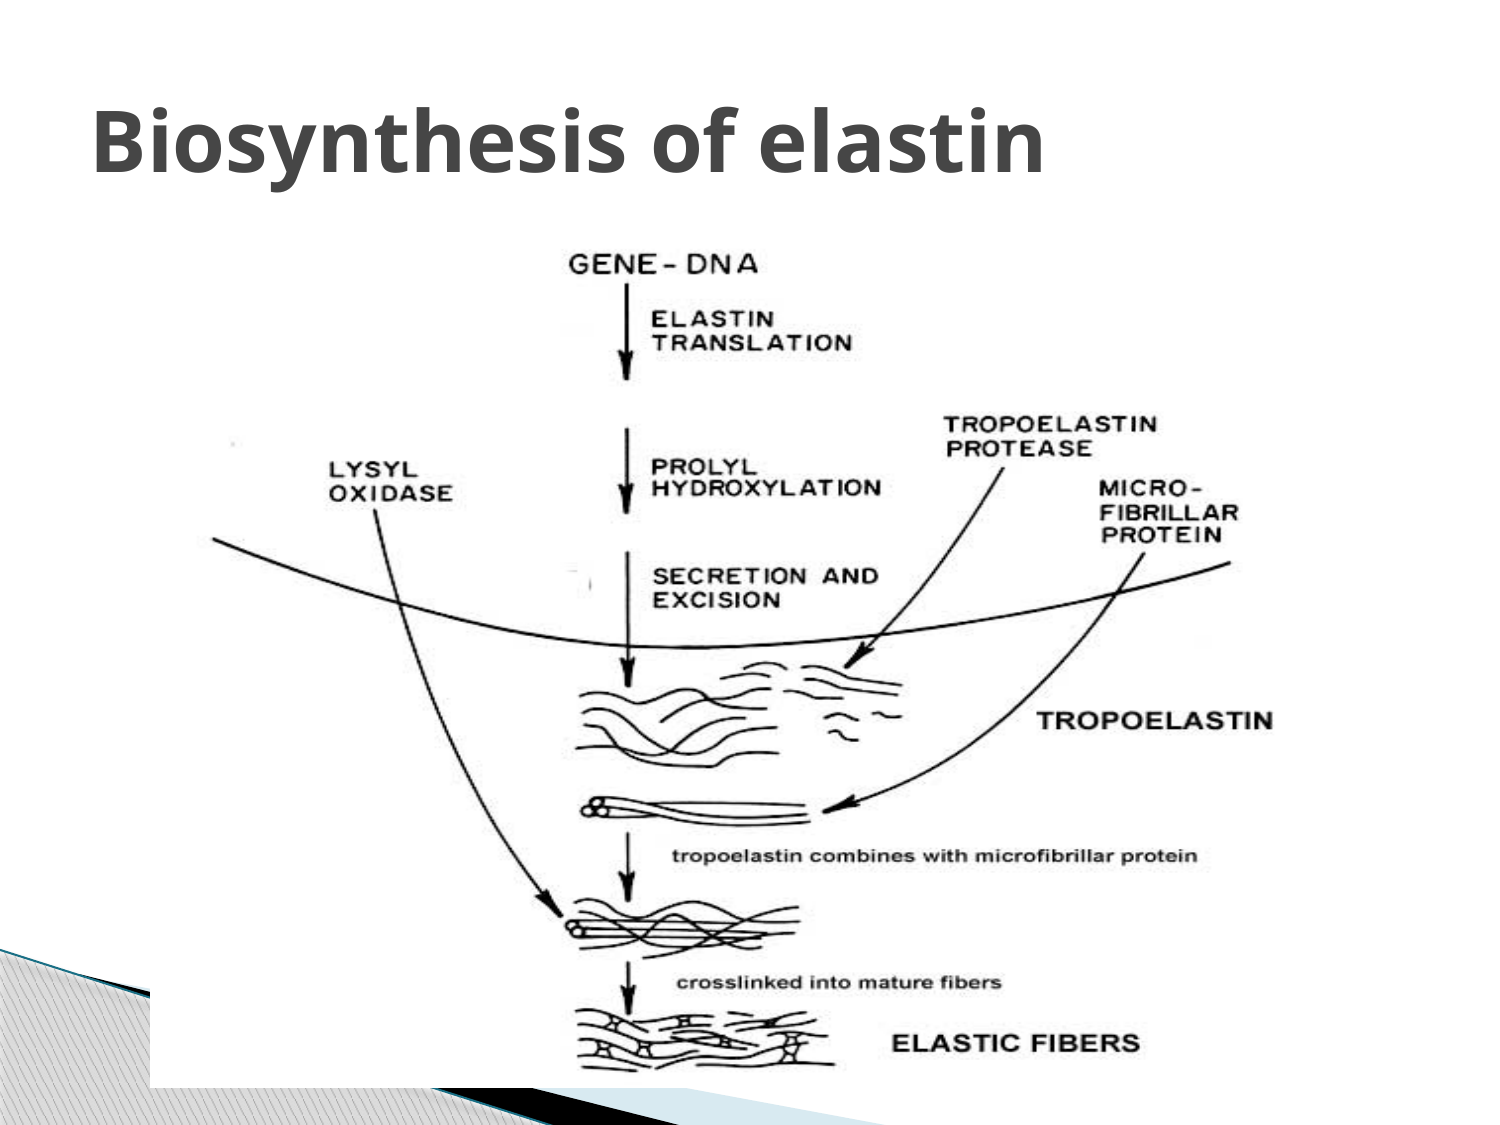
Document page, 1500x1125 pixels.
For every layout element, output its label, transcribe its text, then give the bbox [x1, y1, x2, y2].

title Biosynthesis of elastin [75, 45, 1425, 233]
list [149, 237, 1338, 1088]
